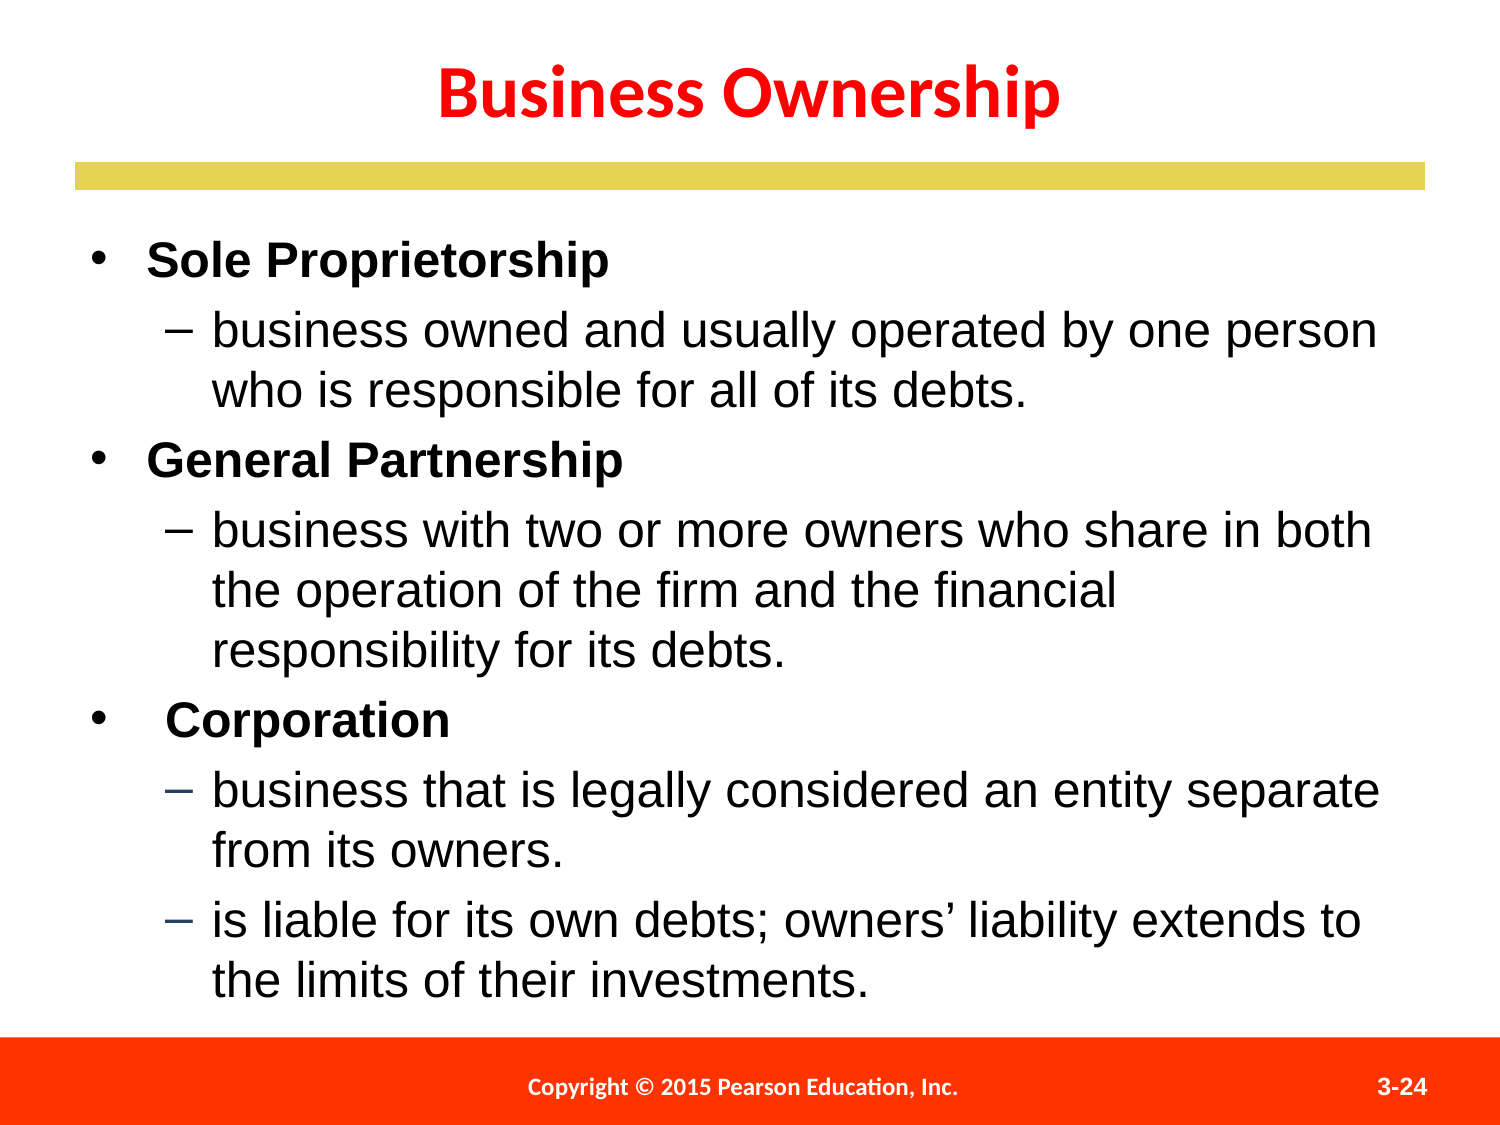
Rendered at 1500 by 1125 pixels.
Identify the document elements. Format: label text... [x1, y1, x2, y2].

list Sole Proprietorship business owned and usually operated by one person who is responsible for all of its debts. General Partnership business with two or more owners who share in both the operation of the firm and the financial responsibility for its debts. Corporation business that is legally considered an entity separate from its owners. is liable for its own debts; owners’ liability extends to the limits of their investments. [74, 219, 1426, 963]
picture [75, 162, 1425, 190]
title Business Ownership [74, 24, 1426, 151]
